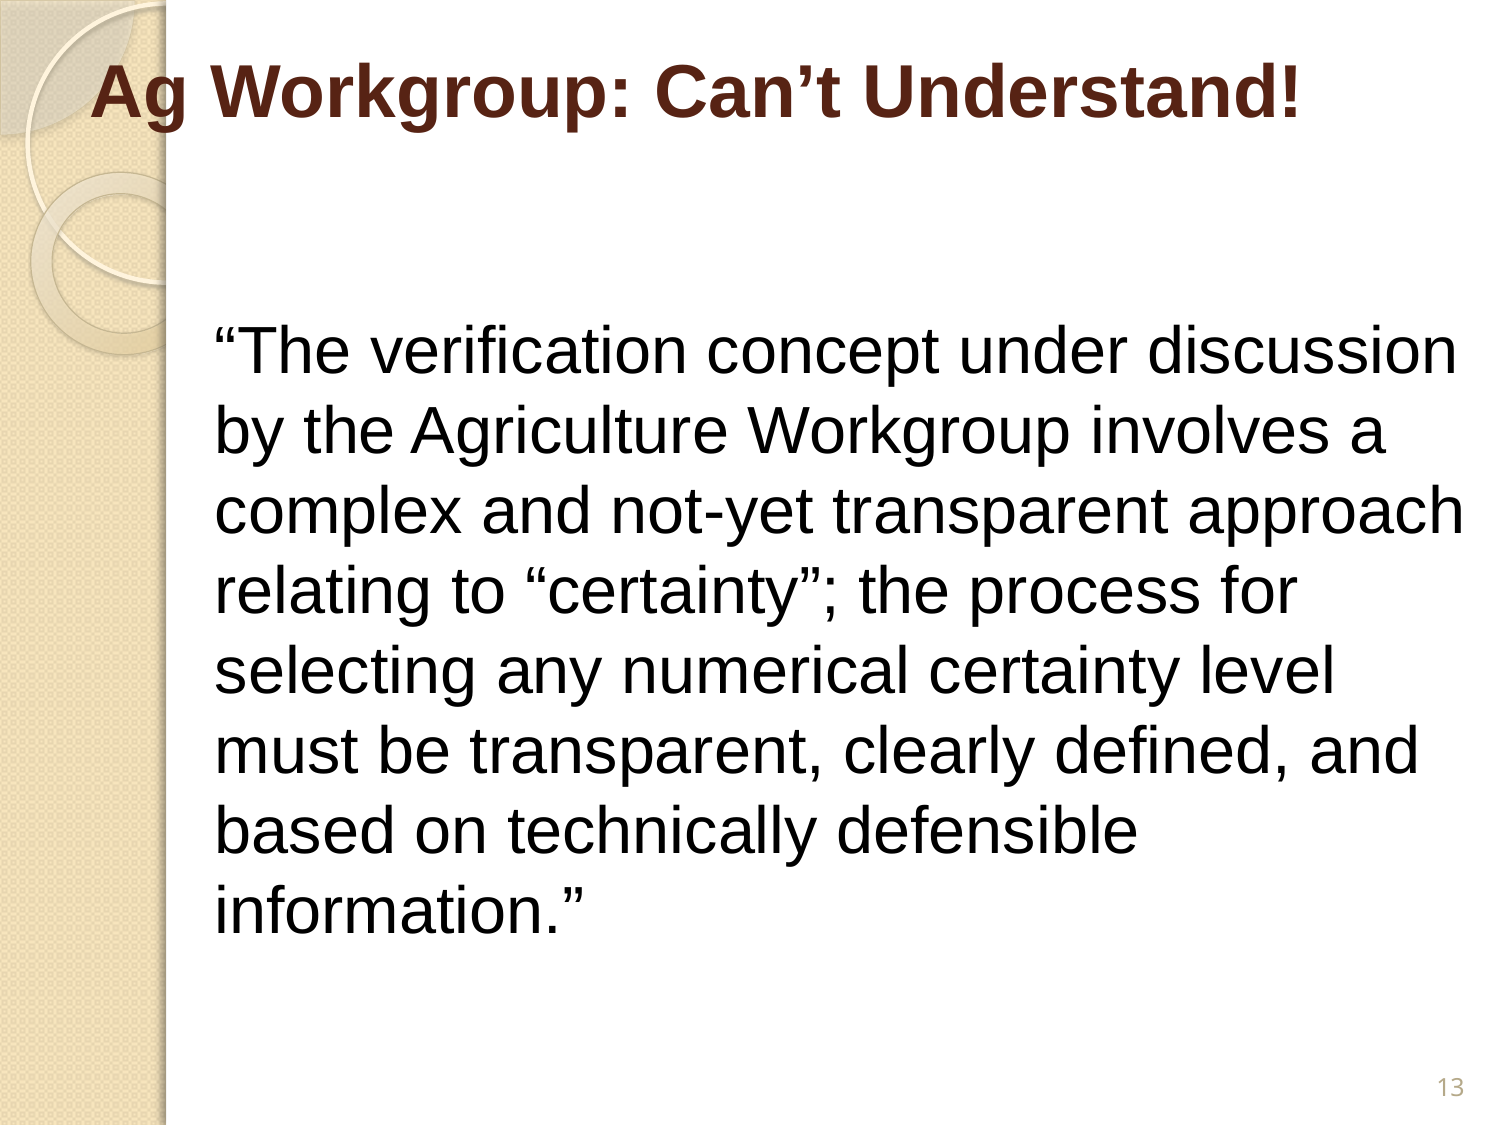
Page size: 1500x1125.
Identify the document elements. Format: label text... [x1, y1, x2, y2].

title Ag Workgroup: Can’t Understand! [75, 0, 1425, 175]
slide_number 13 [1413, 1034, 1488, 1113]
text_box “The verification concept under discussion by the Agriculture Workgroup involves a complex and not-yet transparent approach relating to “certainty”; the process for selecting any numerical certainty level must be transparent, clearly defined, and based on technically defensible information.” [200, 299, 1500, 955]
